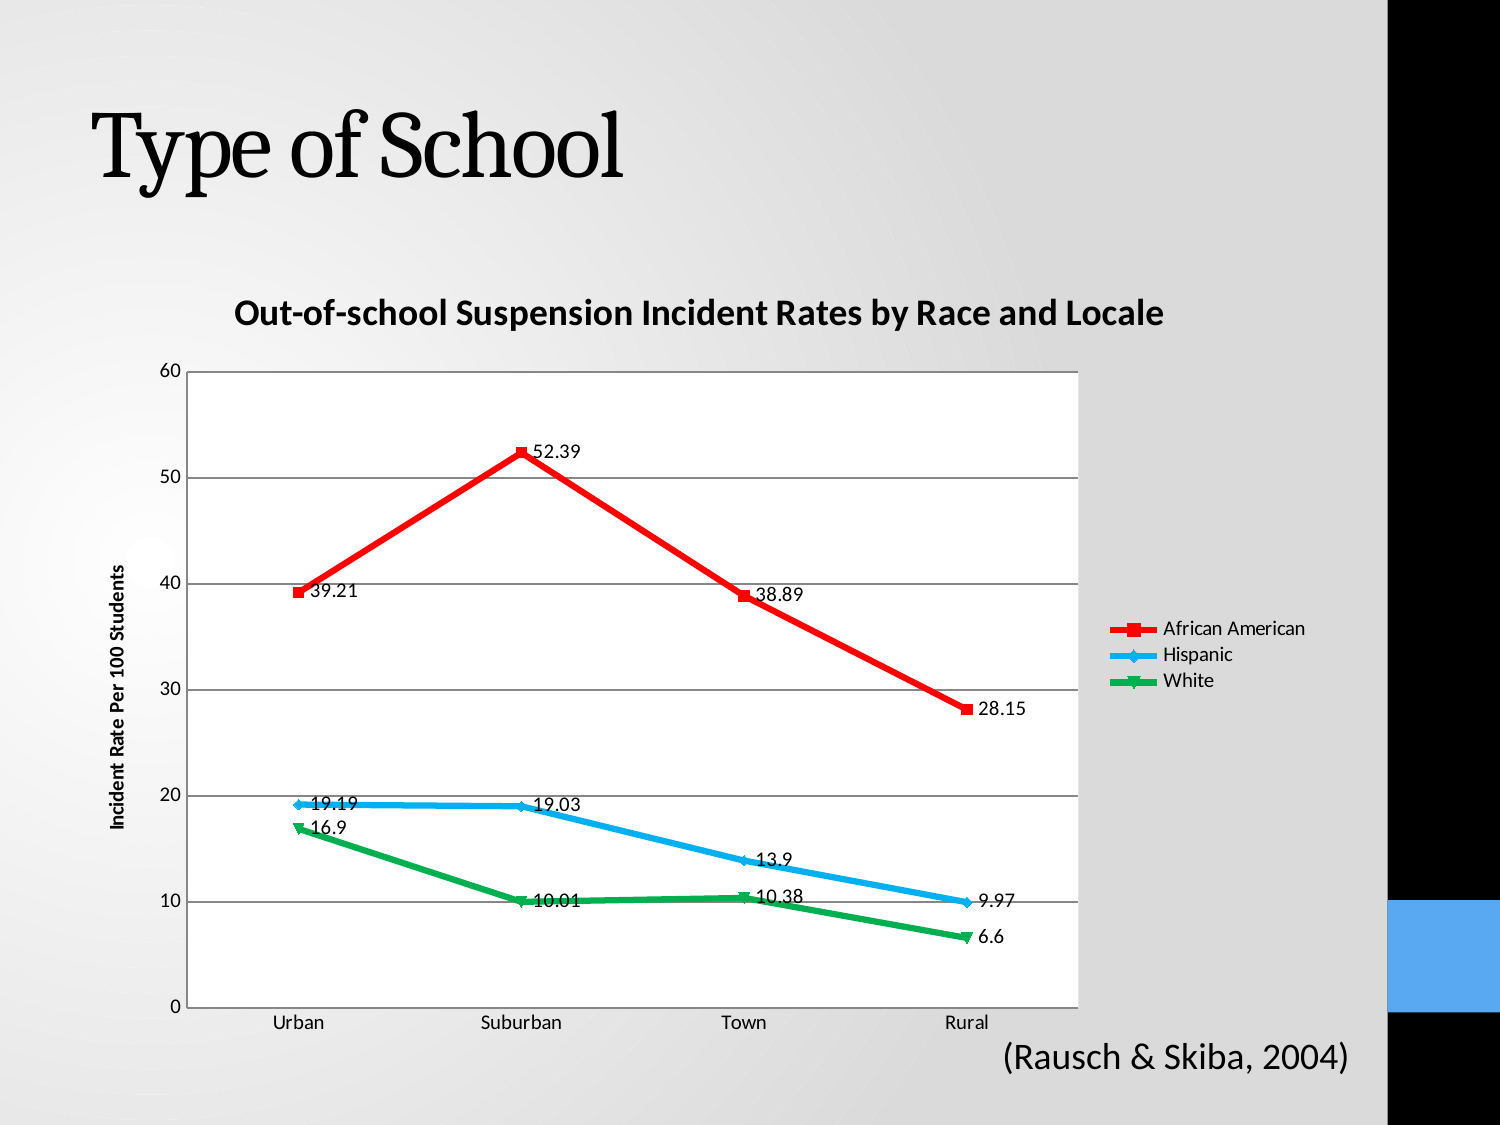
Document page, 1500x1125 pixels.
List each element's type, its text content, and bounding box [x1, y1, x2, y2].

title Type of School [75, 45, 1325, 233]
chart [74, 261, 1326, 1051]
text_box (Rausch & Skiba, 2004) [987, 1024, 1365, 1085]
